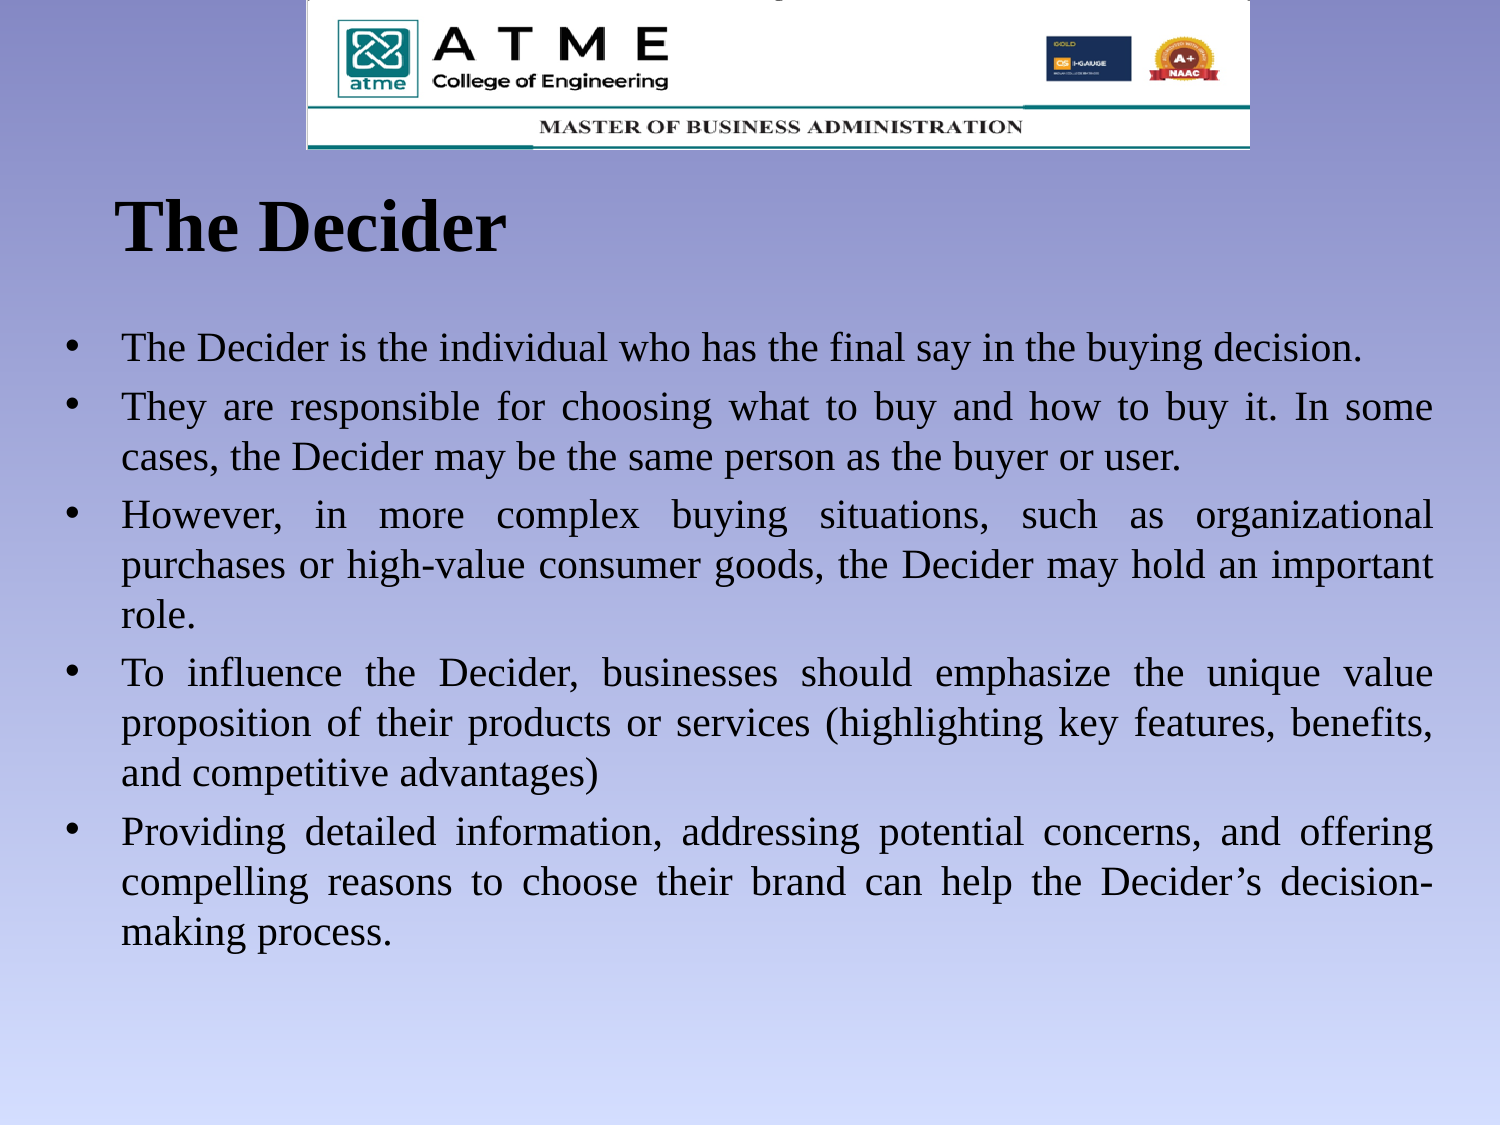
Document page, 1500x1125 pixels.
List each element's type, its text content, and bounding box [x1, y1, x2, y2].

picture [306, 0, 1250, 150]
list The Decider is the individual who has the final say in the buying decision. They are responsible for choosing what to buy and how to buy it. In some cases, the Decider may be the same person as the buyer or user. However, in more complex buying situations, such as organizational purchases or high-value consumer goods, the Decider may hold an important role. To influence the Decider, businesses should emphasize the unique value proposition of their products or services (highlighting key features, benefits, and competitive advantages) Providing detailed information, addressing potential concerns, and offering compelling reasons to choose their brand can help the Decider’s decision-making process. [50, 312, 1450, 1100]
title The Decider [99, 187, 1450, 255]
